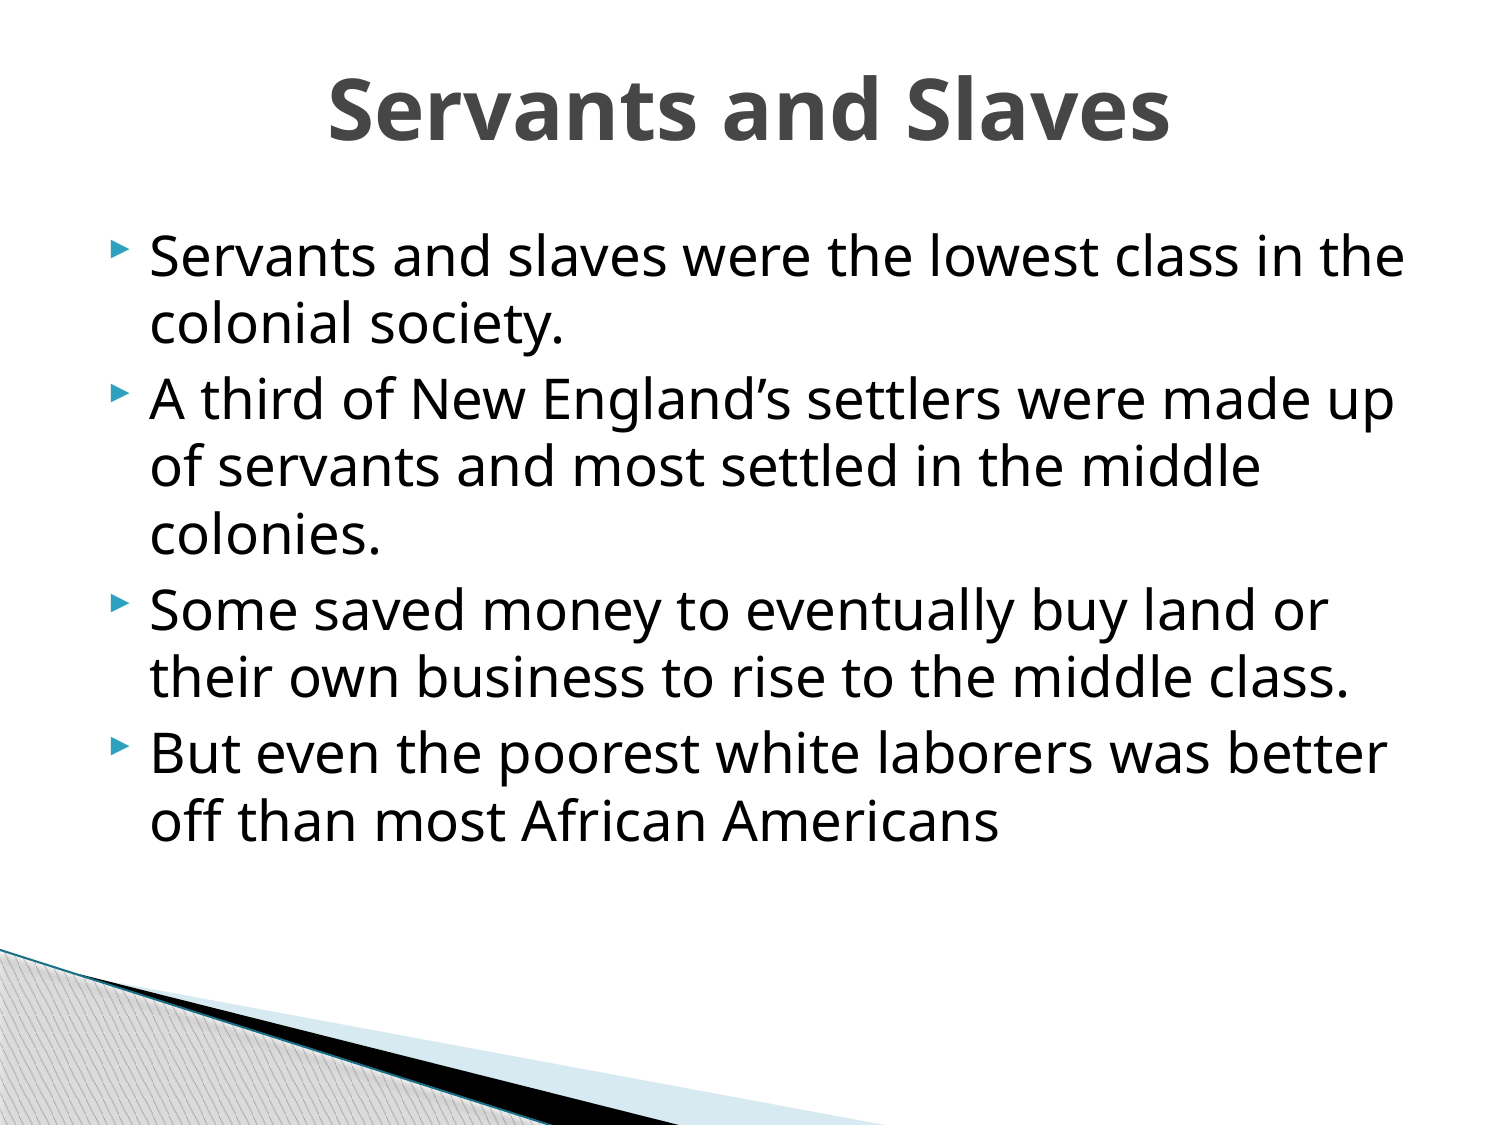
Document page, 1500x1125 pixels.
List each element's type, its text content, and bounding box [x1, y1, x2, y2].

title Servants and Slaves [75, 24, 1425, 188]
list Servants and slaves were the lowest class in the colonial society. A third of New England’s settlers were made up of servants and most settled in the middle colonies. Some saved money to eventually buy land or their own business to rise to the middle class. But even the poorest white laborers was better off than most African Americans [75, 212, 1425, 1088]
